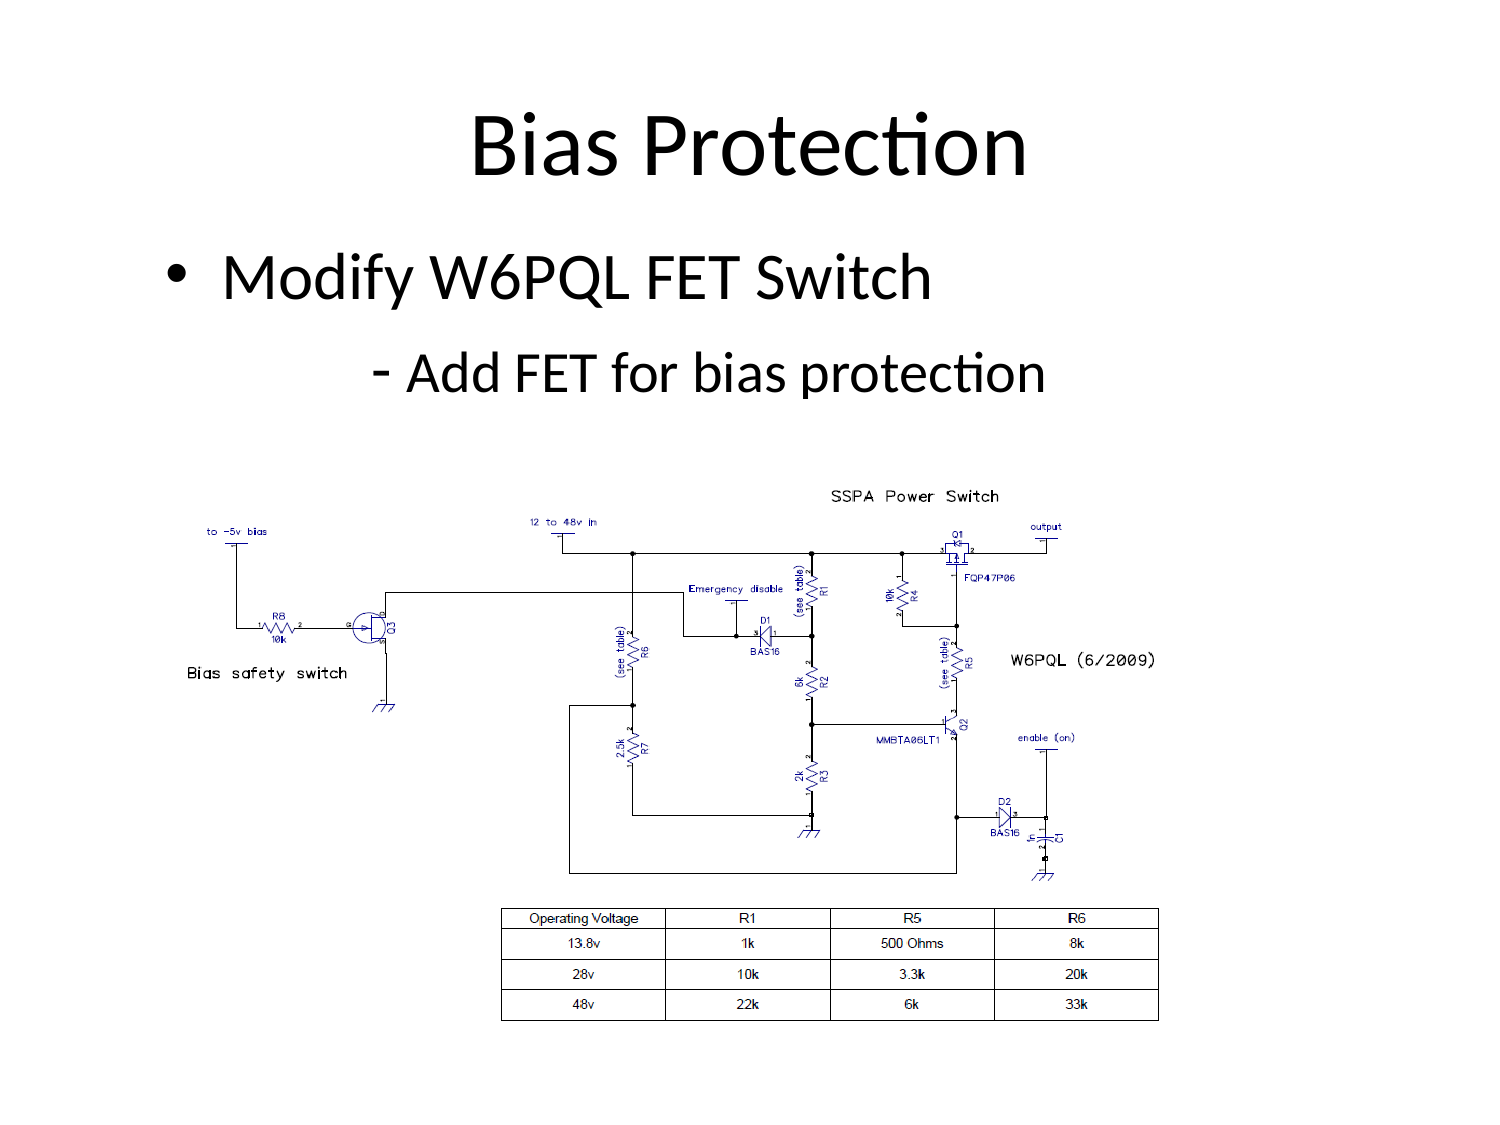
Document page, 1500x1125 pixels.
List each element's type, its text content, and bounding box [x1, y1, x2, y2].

list Modify W6PQL FET Switch - Add FET for bias protection [149, 224, 1251, 706]
picture [174, 399, 1180, 1038]
title Bias Protection [74, 44, 1426, 233]
